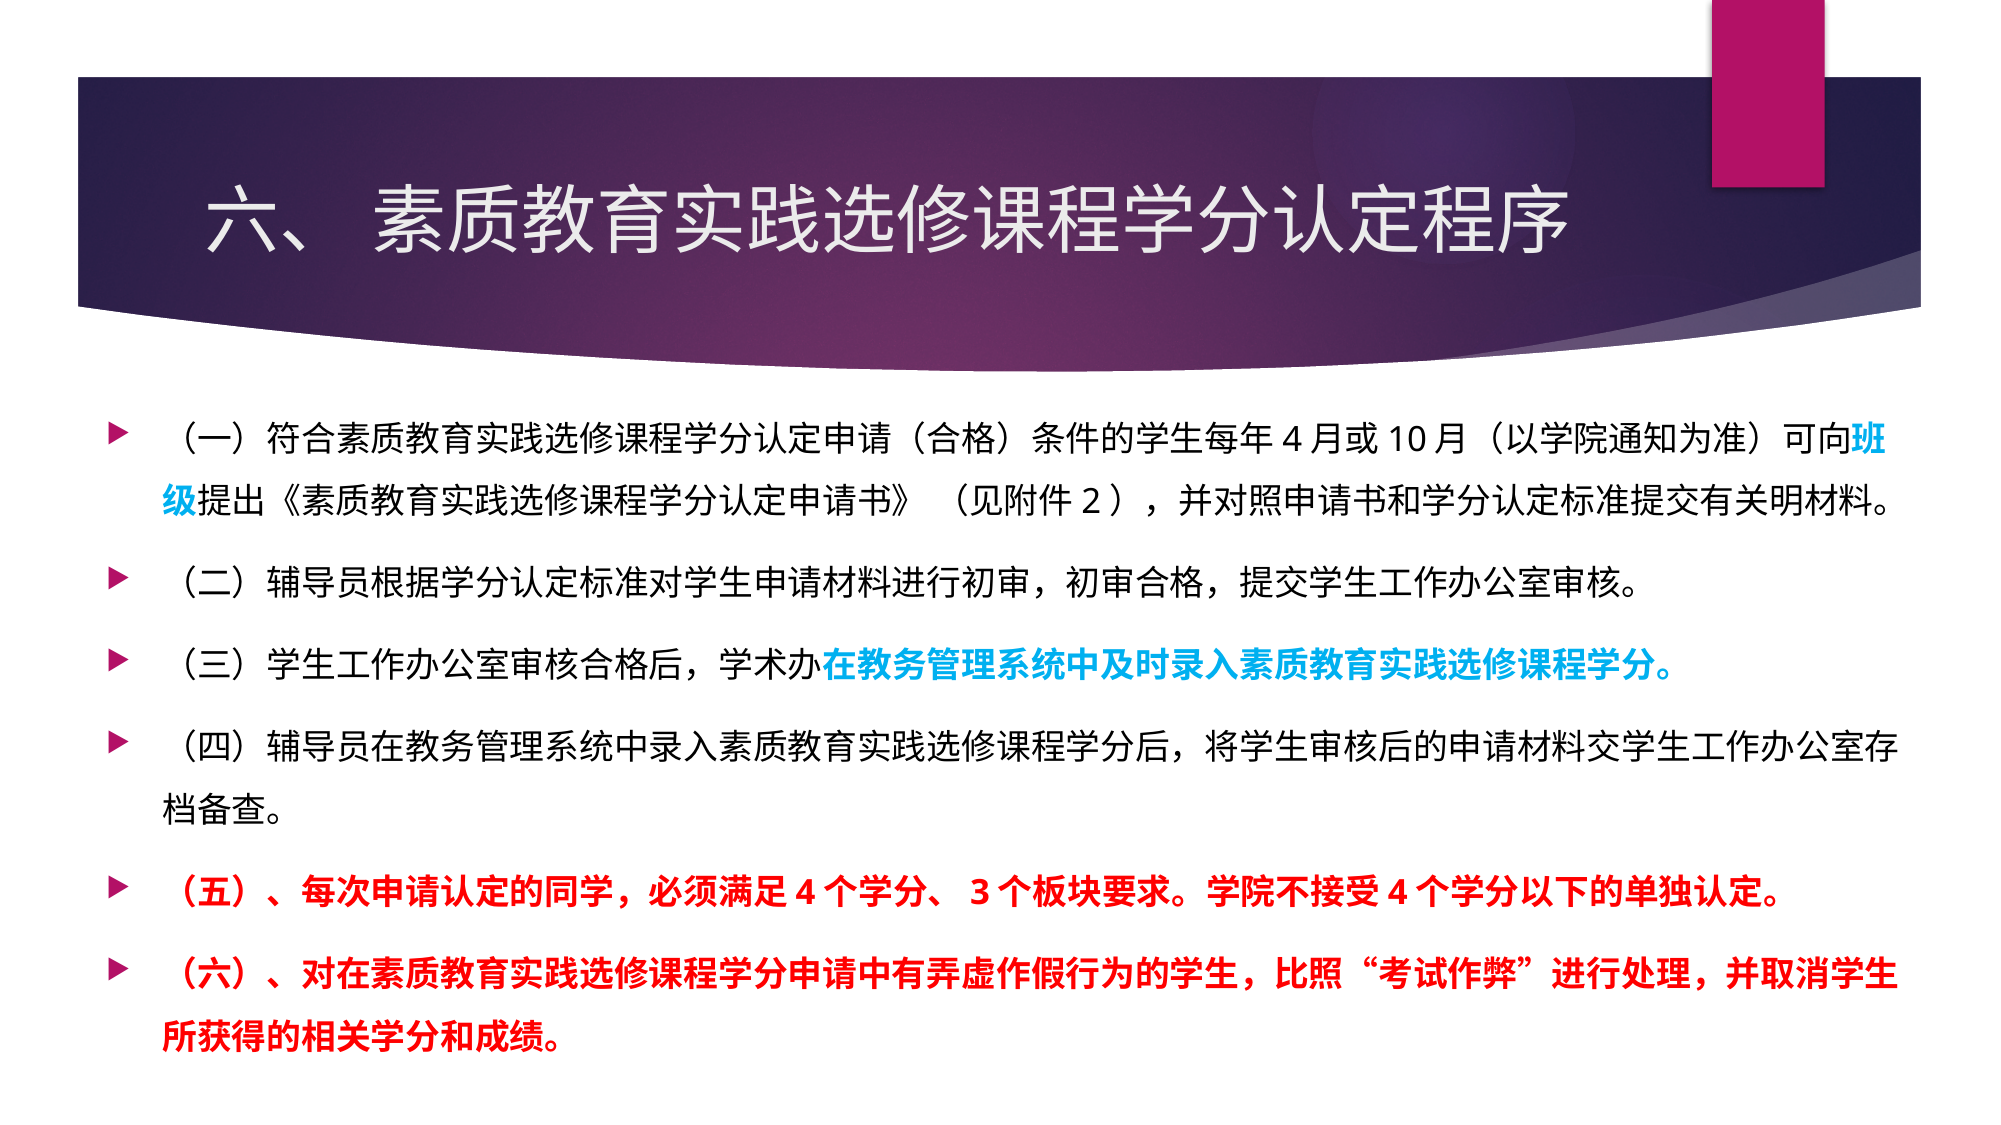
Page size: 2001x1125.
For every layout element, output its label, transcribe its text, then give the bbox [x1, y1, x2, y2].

title 六、 素质教育实践选修课程学分认定程序 [189, 159, 1627, 276]
list （一）符合素质教育实践选修课程学分认定申请（合格）条件的学生每年4月或10月（以学院通知为准）可向班级提出《素质教育实践选修课程学分认定申请书》 （见附件2），并对照申请书和学分认定标准提交有关明材料。 （二）辅导员根据学分认定标准对学生申请材料进行初审，初审合格，提交学生工作办公室审核。 （三）学生工作办公室审核合格后，学术办在教务管理系统中及时录入素质教育实践选修课程学分。 （四）辅导员在教务管理系统中录入素质教育实践选修课程学分后，将学生审核后的申请材料交学生工作办公室存档备查。 （五）、每次申请认定的同学，必须满足4个学分、3个板块要求。学院不接受4个学分以下的单独认定。 （六）、对在素质教育实践选修课程学分申请中有弄虚作假行为的学生，比照“考试作弊”进行处理，并取消学生所获得的相关学分和成绩。 [90, 387, 1922, 1086]
